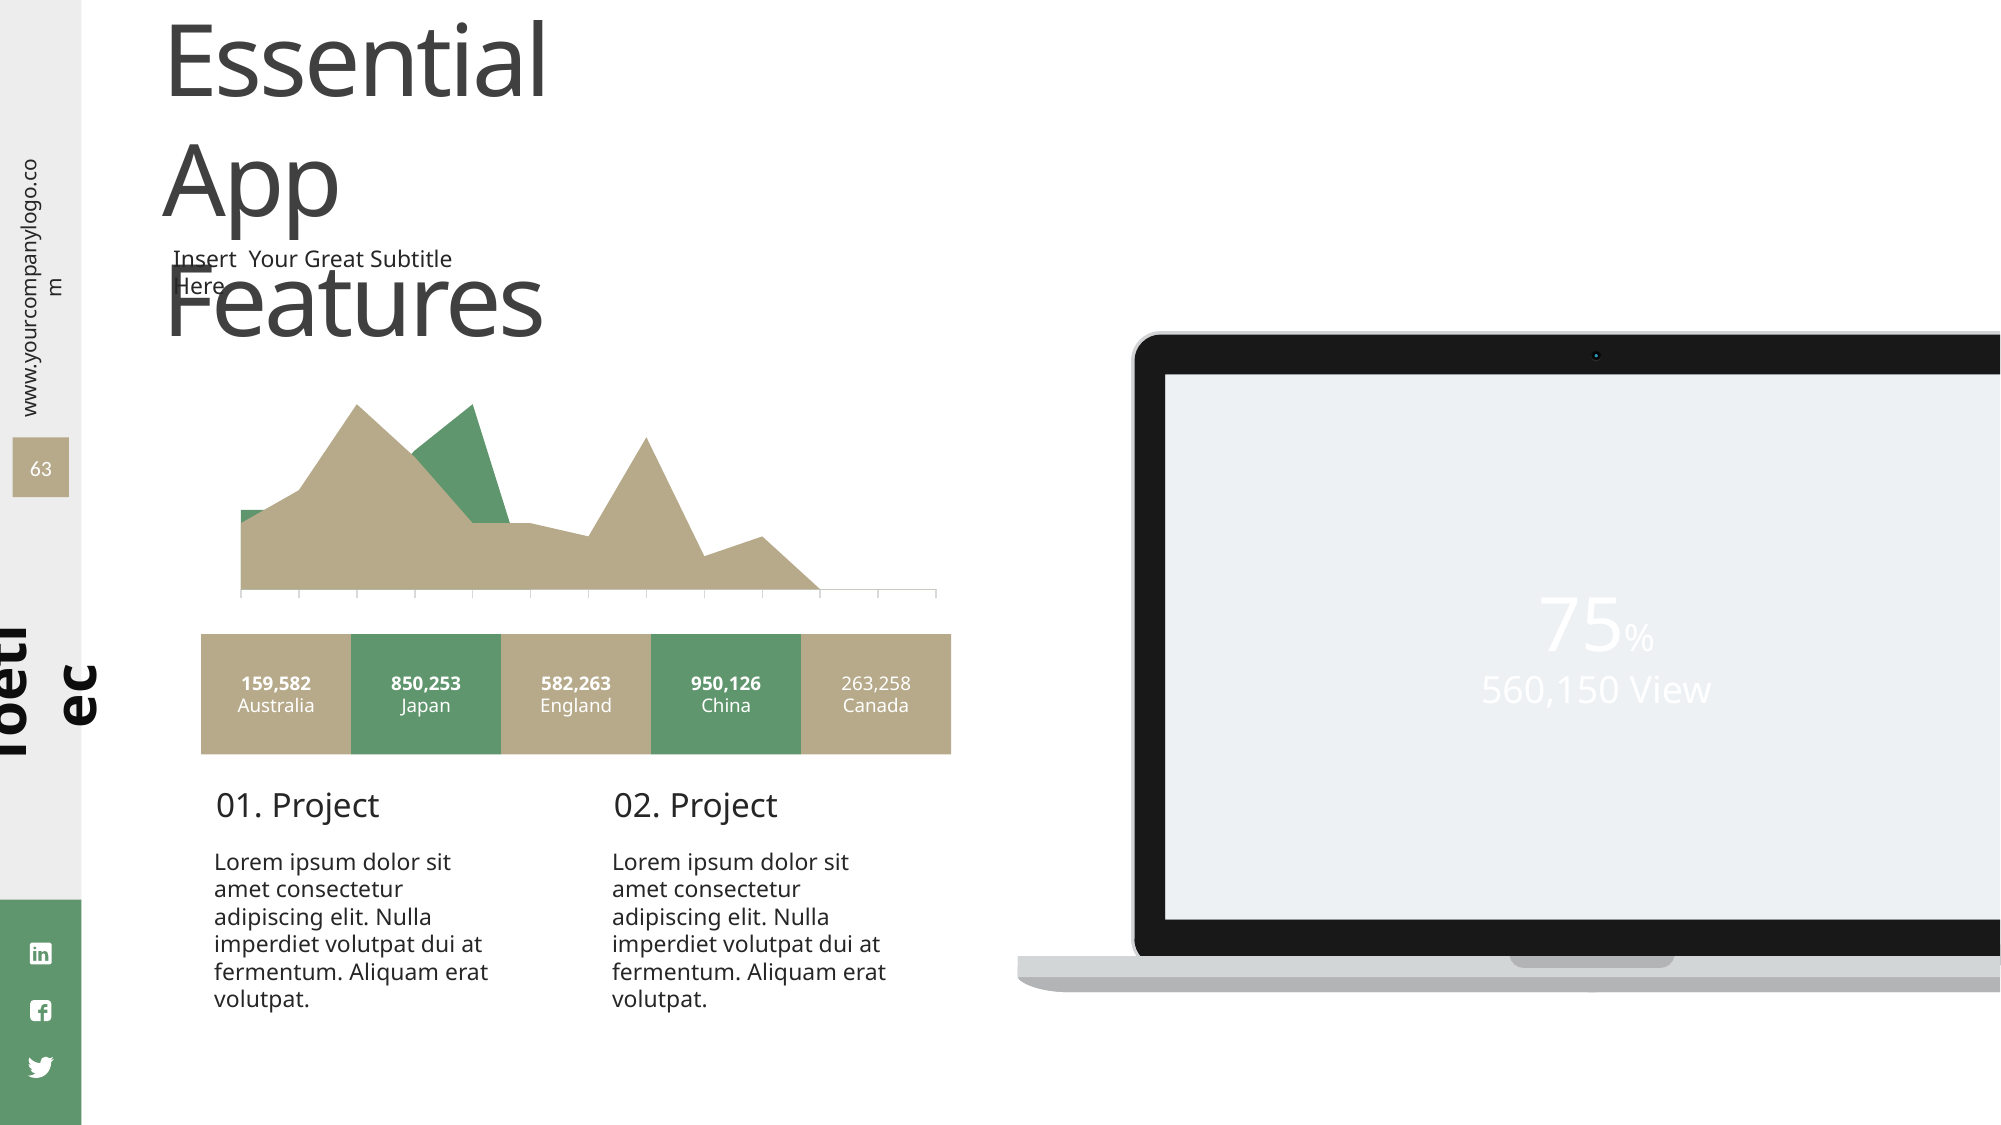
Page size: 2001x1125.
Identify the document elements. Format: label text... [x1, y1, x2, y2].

text_box 582,263 England [500, 633, 650, 755]
text_box Essential App Features [147, 116, 677, 236]
text_box Lorem ipsum dolor sit amet consectetur adipiscing elit. Nulla imperdiet volutpat dui at fermentum. Aliquam erat volutpat. [199, 840, 512, 1020]
text_box 159,582 Australia [200, 633, 350, 755]
text_box 850,253 Japan [350, 633, 500, 755]
picture [1160, 365, 2000, 924]
chart [201, 374, 952, 633]
text_box 950,126 China [650, 633, 800, 755]
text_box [1017, 331, 2000, 993]
text_box 02. Project [598, 755, 821, 840]
text_box Lorem ipsum dolor sit amet consectetur adipiscing elit. Nulla imperdiet volutpat dui at fermentum. Aliquam erat volutpat. [597, 840, 910, 1020]
text_box Insert Your Great Subtitle Here [158, 237, 512, 307]
text_box 263,258 Canada [800, 633, 952, 755]
slide_number 63 [12, 437, 69, 498]
text_box 01. Project [201, 755, 423, 840]
